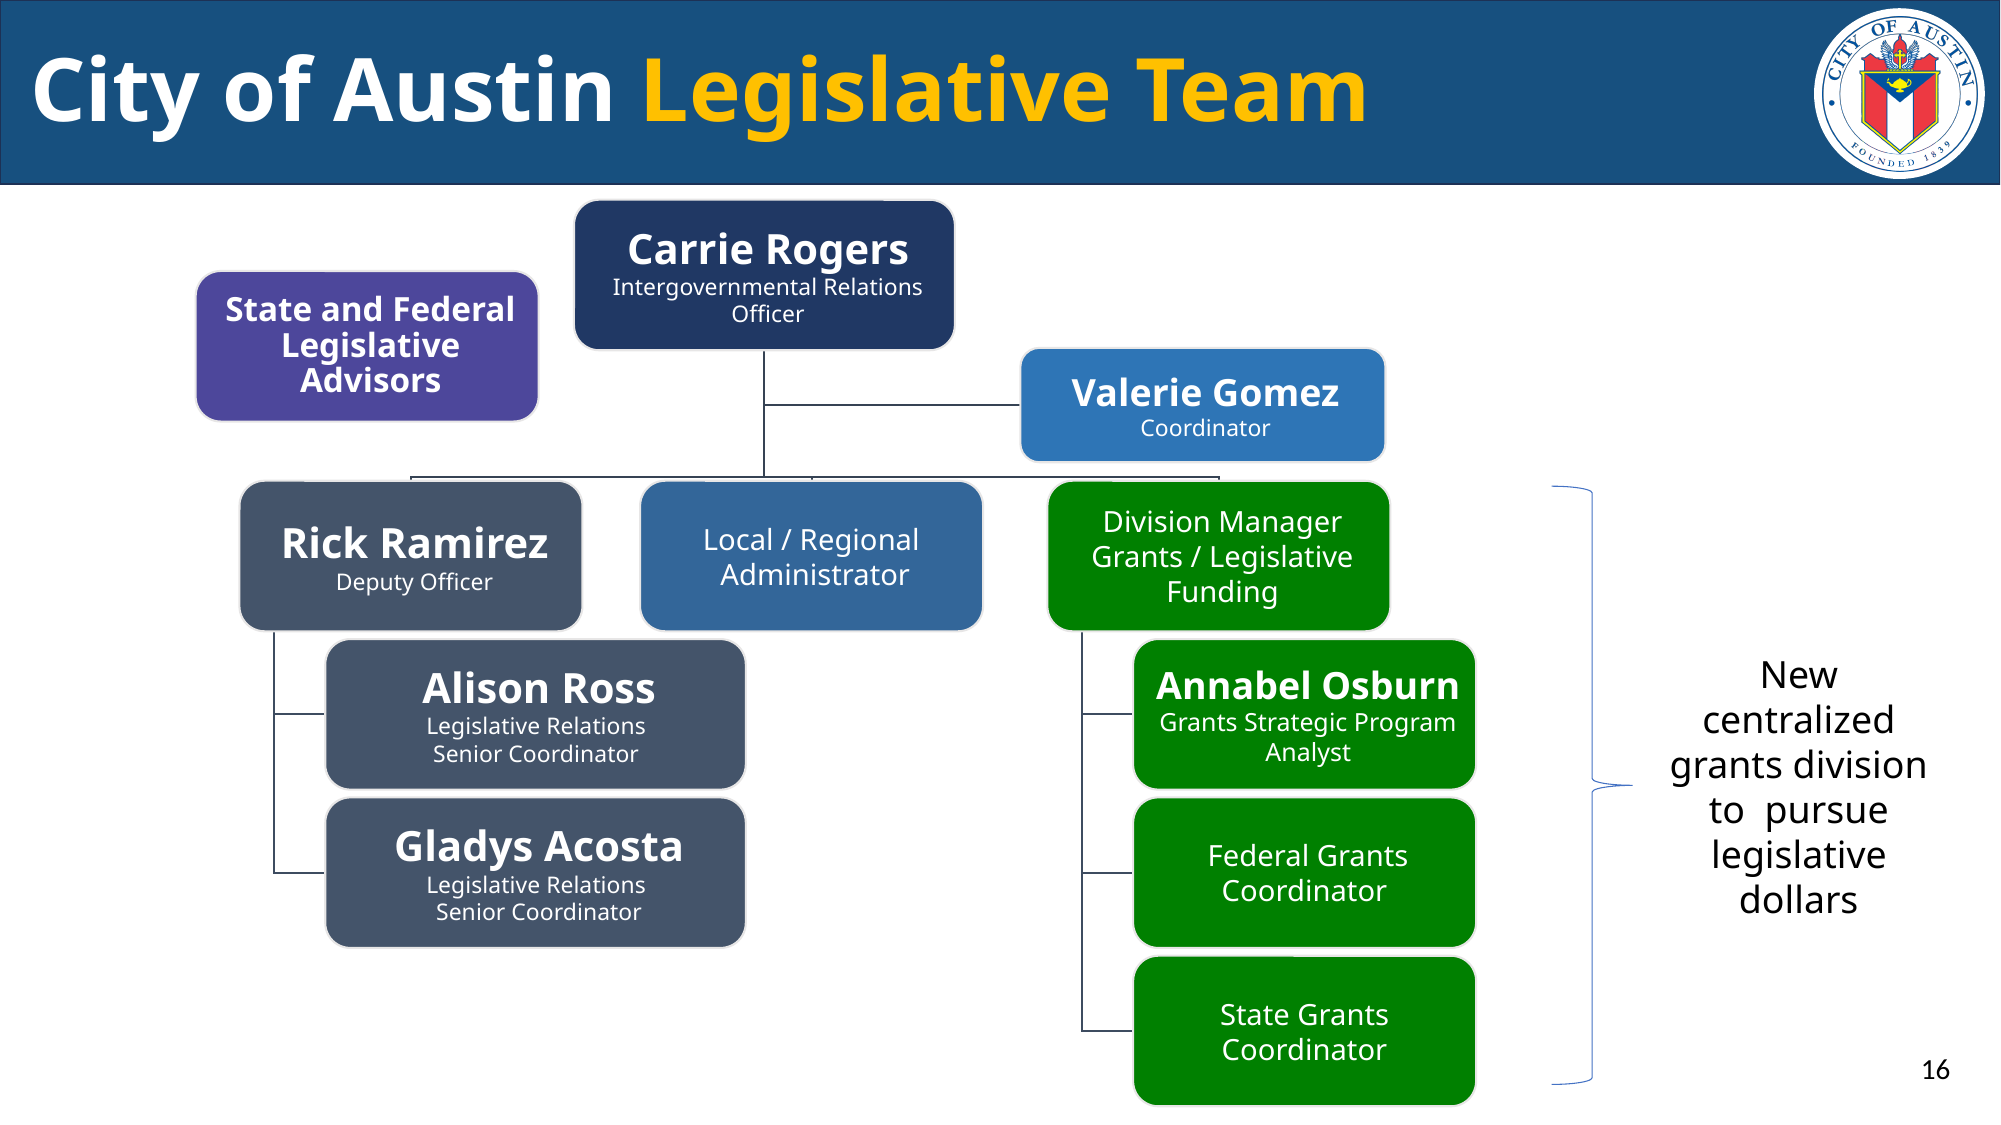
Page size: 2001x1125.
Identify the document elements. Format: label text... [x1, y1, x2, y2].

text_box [21, 199, 1588, 1107]
slide_number 15 [1588, 1042, 1966, 1103]
text_box New centralized grants division to pursue legislative dollars [1644, 643, 1953, 928]
title City of Austin Legislative Team [15, 8, 1741, 178]
text_box [1588, 489, 1633, 1082]
picture [1822, 16, 1978, 172]
